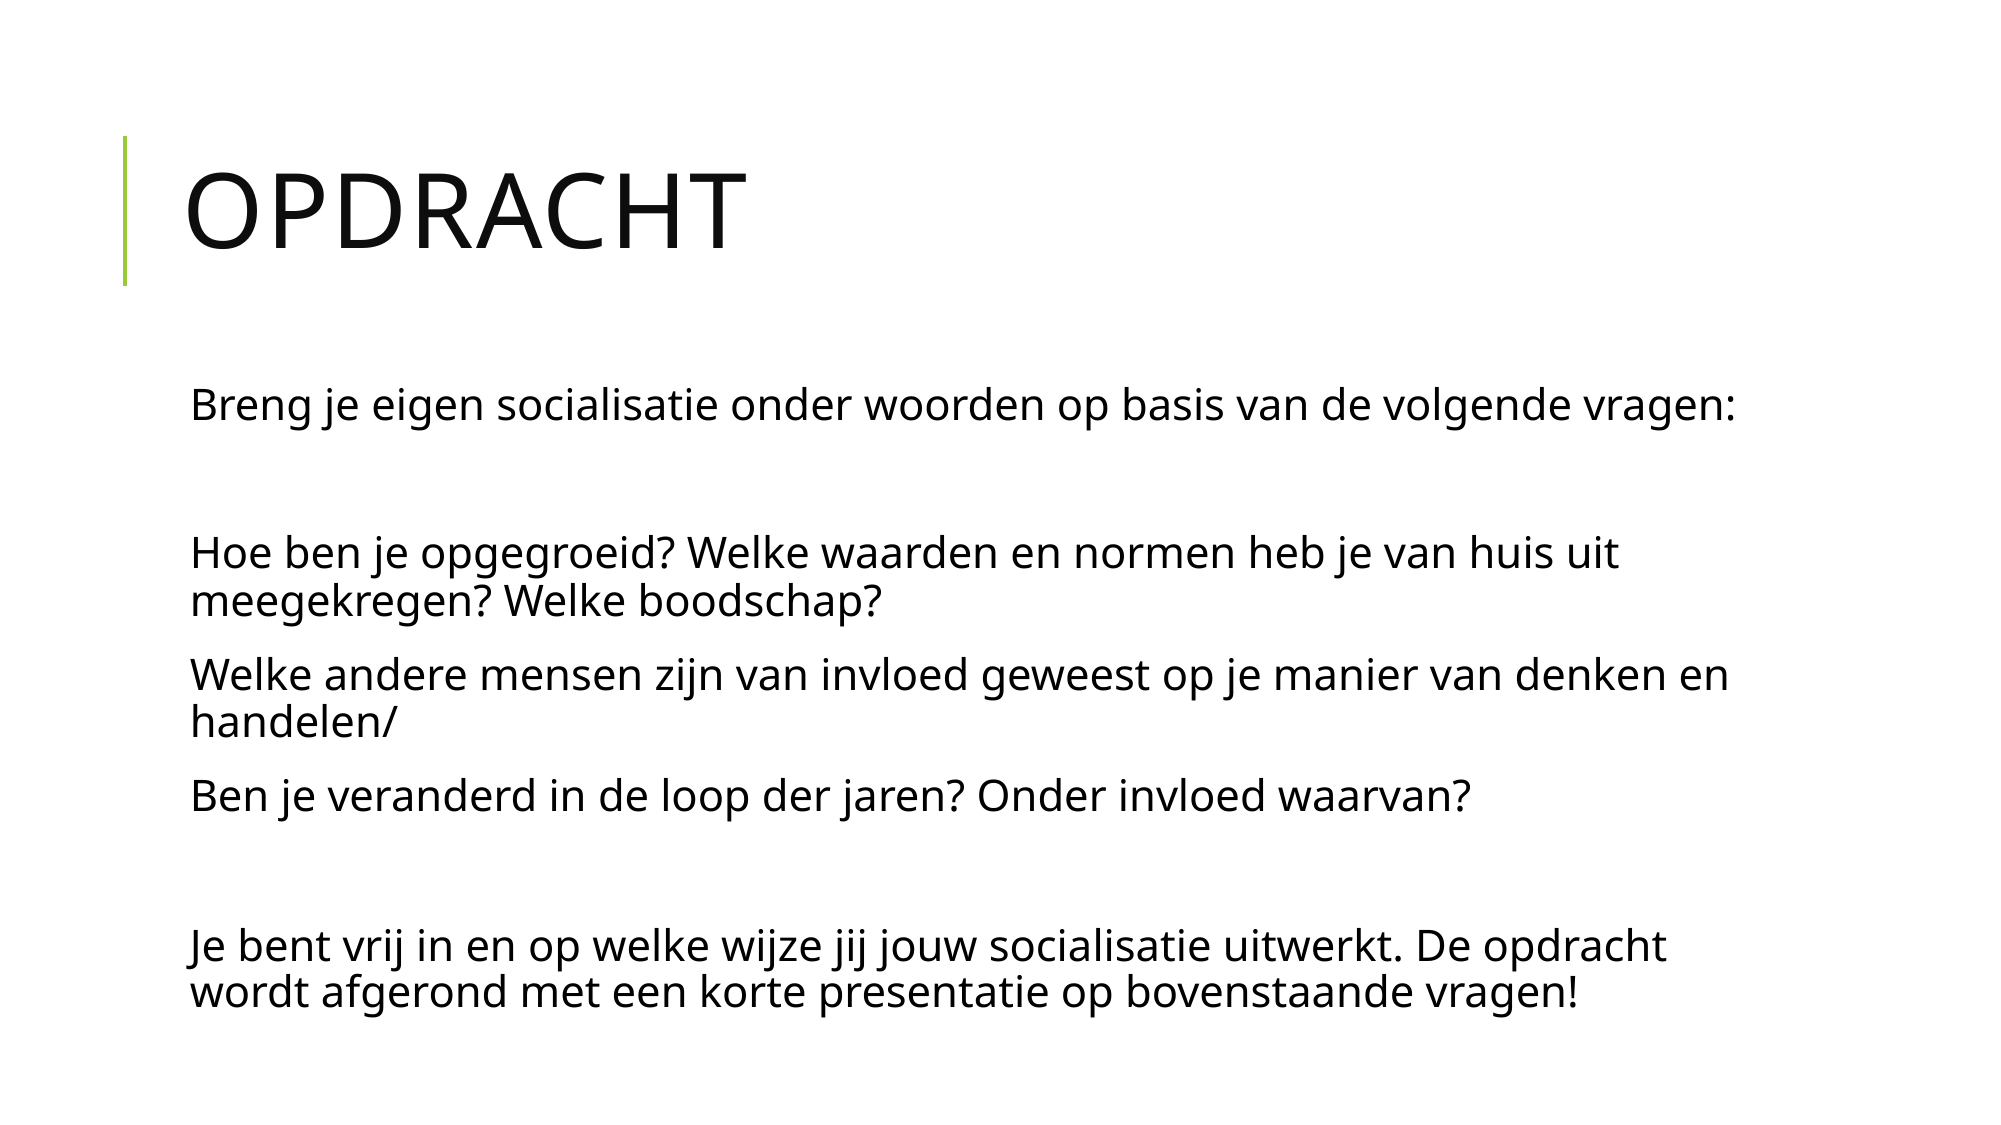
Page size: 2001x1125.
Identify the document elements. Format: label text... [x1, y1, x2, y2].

title opdracht [168, 96, 1763, 342]
list Breng je eigen socialisatie onder woorden op basis van de volgende vragen: Hoe ben je opgegroeid? Welke waarden en normen heb je van huis uit meegekregen? Welke boodschap? Welke andere mensen zijn van invloed geweest op je manier van denken en handelen/ Ben je veranderd in de loop der jaren? Onder invloed waarvan? Je bent vrij in en op welke wijze jij jouw socialisatie uitwerkt. De opdracht wordt afgerond met een korte presentatie op bovenstaande vragen! [168, 375, 1763, 1035]
